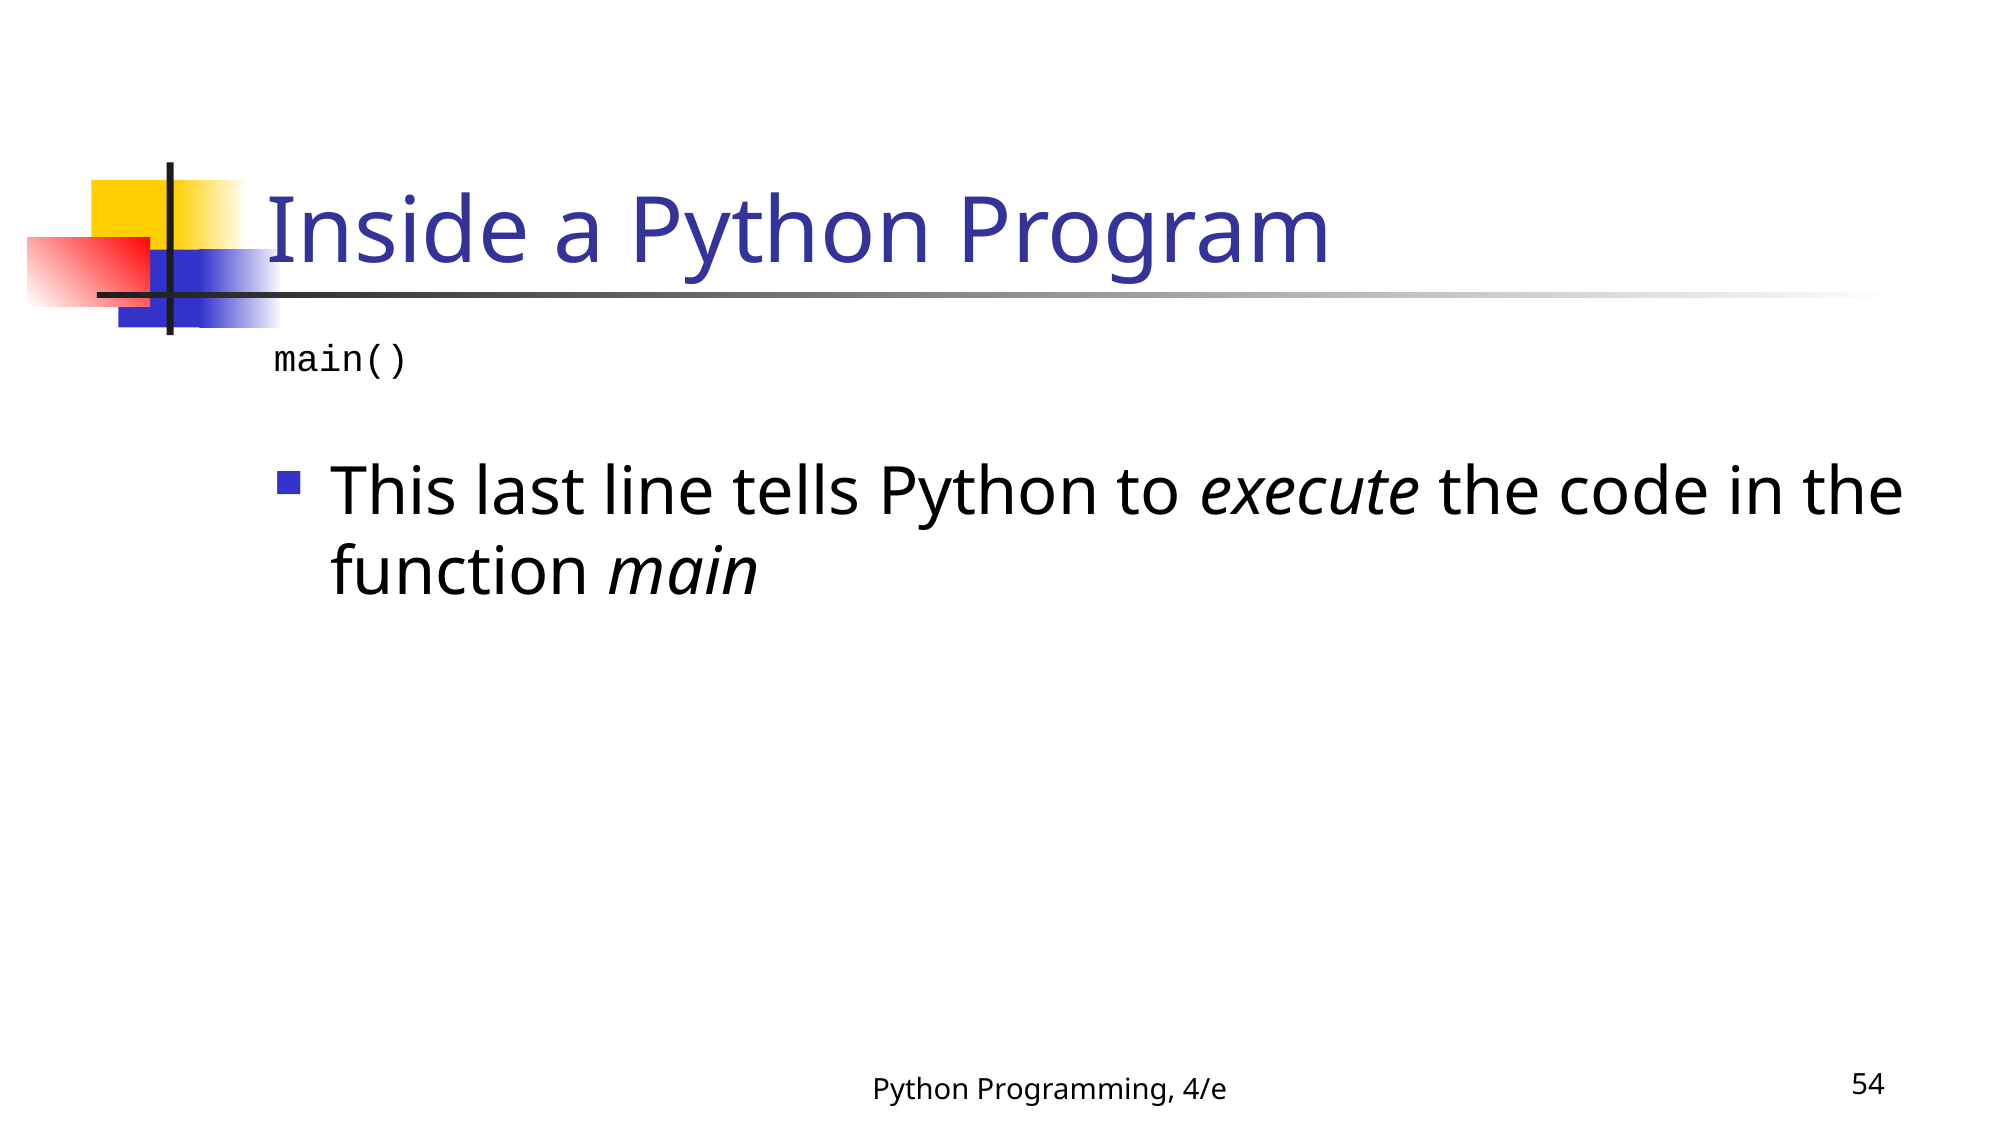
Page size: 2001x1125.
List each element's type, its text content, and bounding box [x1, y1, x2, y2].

title Inside a Python Program [251, 101, 1957, 289]
slide_number 54 [1483, 1037, 1901, 1113]
list main() This last line tells Python to execute the code in the function main [258, 331, 1959, 1006]
footer Python Programming, 4/e [733, 1037, 1367, 1113]
